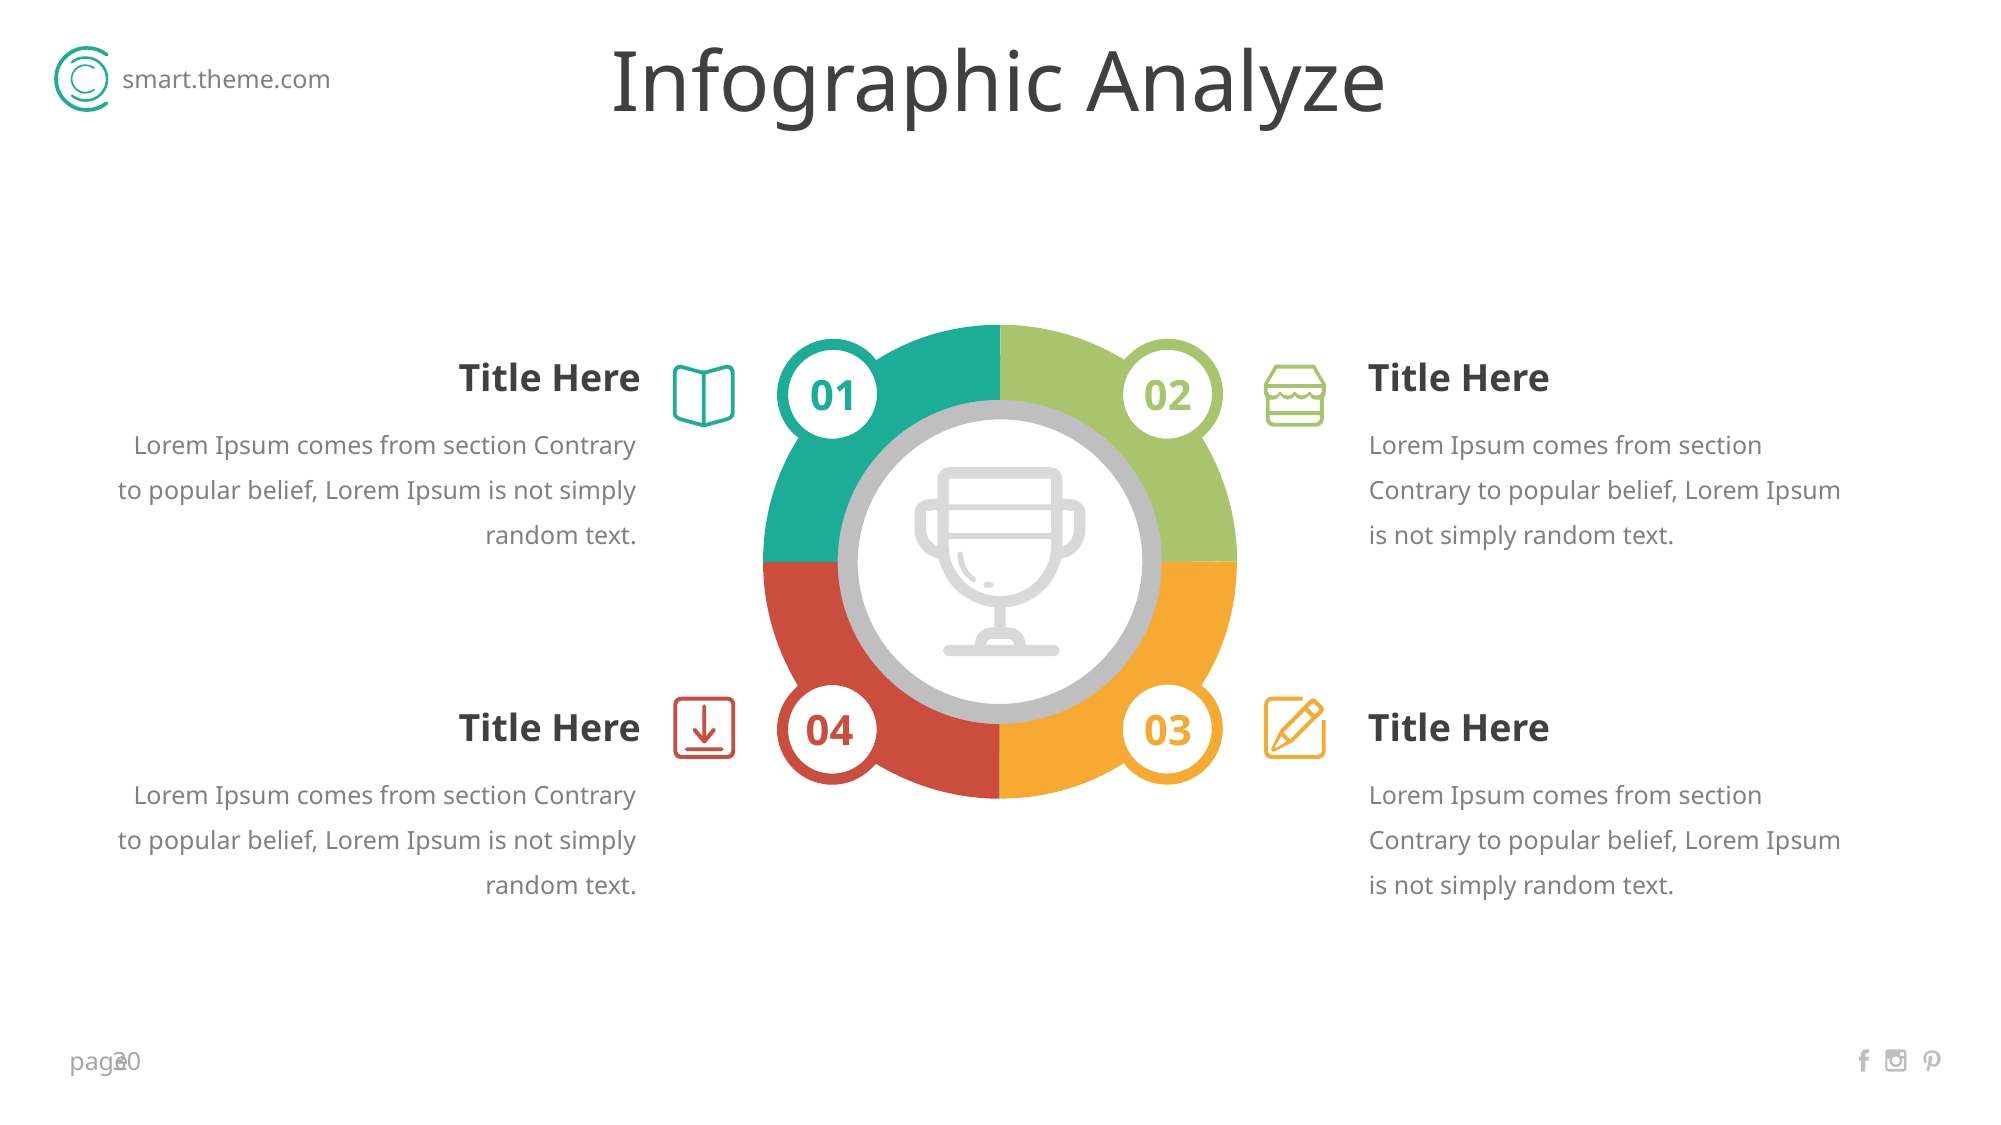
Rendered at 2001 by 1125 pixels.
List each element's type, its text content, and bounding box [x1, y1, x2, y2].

text_box Lorem Ipsum comes from section Contrary to popular belief, Lorem Ipsum is not simply random text. [97, 407, 652, 557]
text_box [1312, 364, 1326, 427]
text_box Title Here [1353, 346, 1566, 407]
text_box Lorem Ipsum comes from section Contrary to popular belief, Lorem Ipsum is not simply random text. [1354, 407, 1871, 557]
text_box Title Here [443, 696, 656, 757]
text_box Lorem Ipsum comes from section Contrary to popular belief, Lorem Ipsum is not simply random text. [1354, 757, 1871, 907]
text_box Title Here [1353, 696, 1566, 757]
text_box Lorem Ipsum comes from section Contrary to popular belief, Lorem Ipsum is not simply random text. [97, 757, 652, 907]
text_box [1312, 720, 1326, 759]
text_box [688, 250, 1312, 874]
text_box [673, 696, 688, 759]
text_box [1312, 698, 1324, 723]
text_box Infographic Analyze [596, 20, 1404, 136]
text_box Title Here [443, 346, 656, 407]
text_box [914, 467, 1086, 657]
text_box [672, 364, 688, 424]
